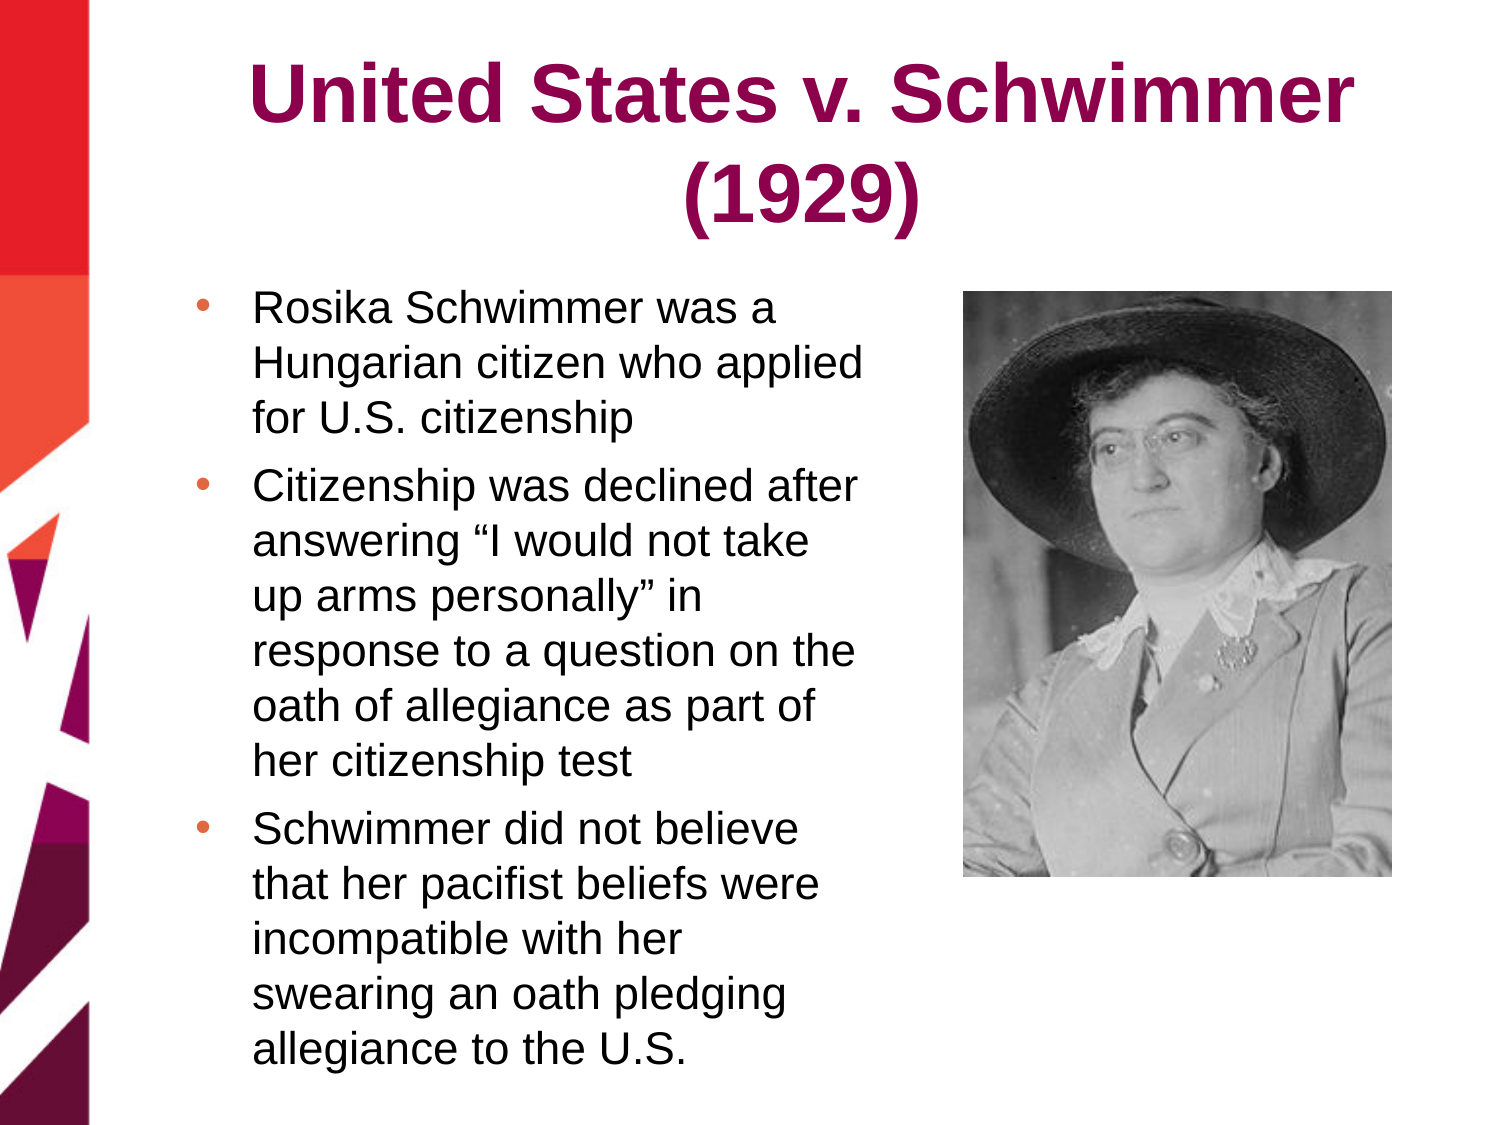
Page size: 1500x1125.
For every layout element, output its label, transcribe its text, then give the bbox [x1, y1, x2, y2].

picture [0, 0, 91, 1125]
list Rosika Schwimmer was a Hungarian citizen who applied for U.S. citizenship Citizenship was declined after answering “I would not take up arms personally” in response to a question on the oath of allegiance as part of her citizenship test Schwimmer did not believe that her pacifist beliefs were incompatible with her swearing an oath pledging allegiance to the U.S. [180, 262, 886, 1005]
picture [963, 290, 1392, 877]
title United States v. Schwimmer (1929) [180, 45, 1425, 233]
